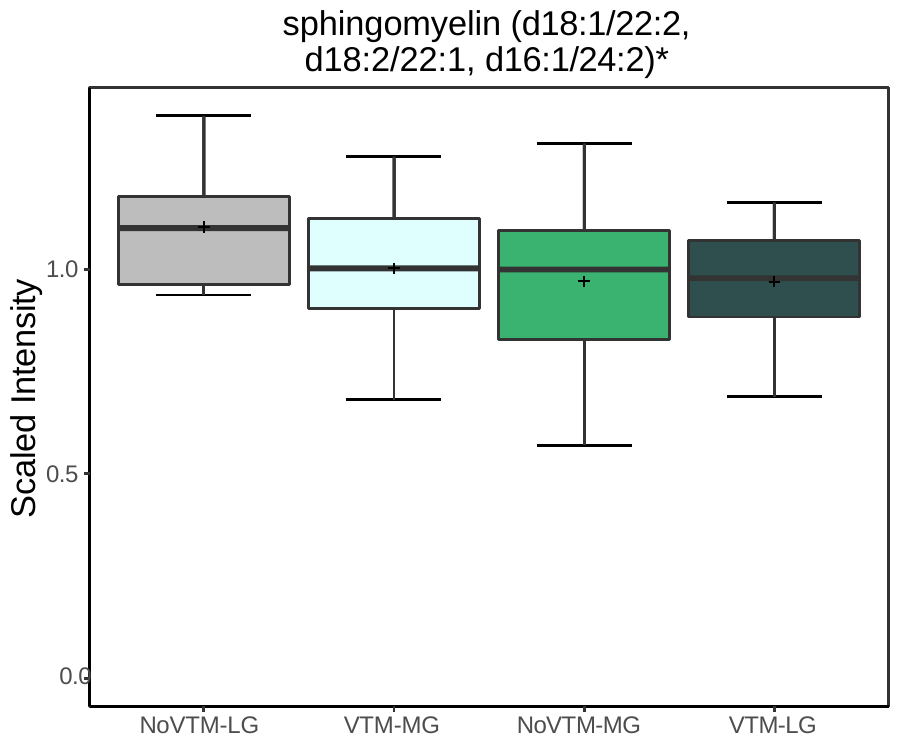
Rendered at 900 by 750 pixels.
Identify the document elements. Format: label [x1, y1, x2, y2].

title [130, 0, 770, 86]
text_box [1, 251, 82, 521]
footer [57, 661, 95, 750]
text_box [83, 86, 891, 738]
slide_number [137, 713, 290, 750]
